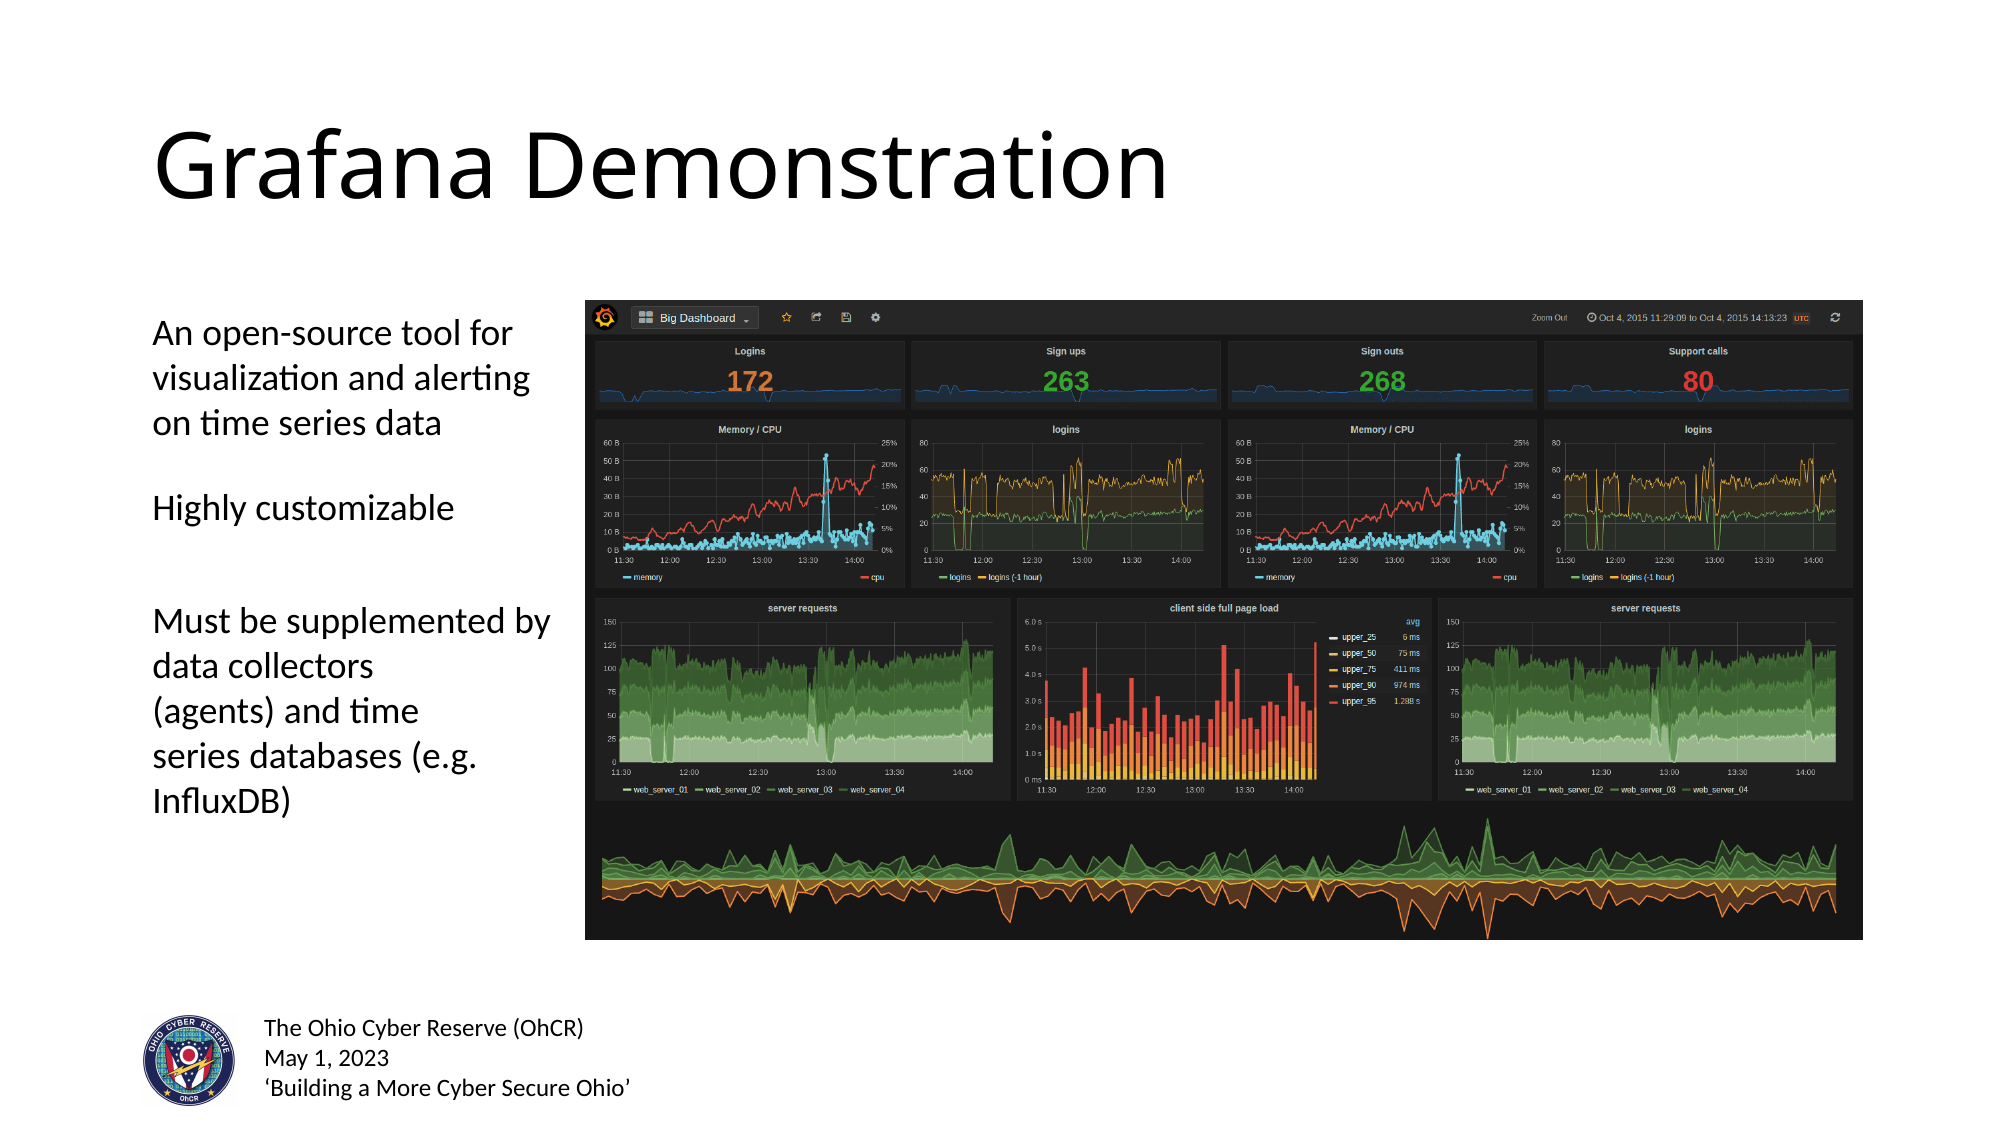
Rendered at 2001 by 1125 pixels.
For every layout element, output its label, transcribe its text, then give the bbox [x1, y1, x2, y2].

text_box Highly customizable [137, 475, 569, 536]
text_box An open-source tool for visualization and alerting on time series data [137, 300, 569, 451]
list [585, 300, 1863, 940]
title Grafana Demonstration [137, 59, 1863, 278]
picture [140, 1013, 238, 1108]
text_box The Ohio Cyber Reserve (OhCR) May 1, 2023 ‘Building a More Cyber Secure Ohio’ [249, 1004, 647, 1109]
text_box Must be supplemented by data collectors (agents) and time series databases (e.g. InfluxDB) [137, 588, 569, 829]
